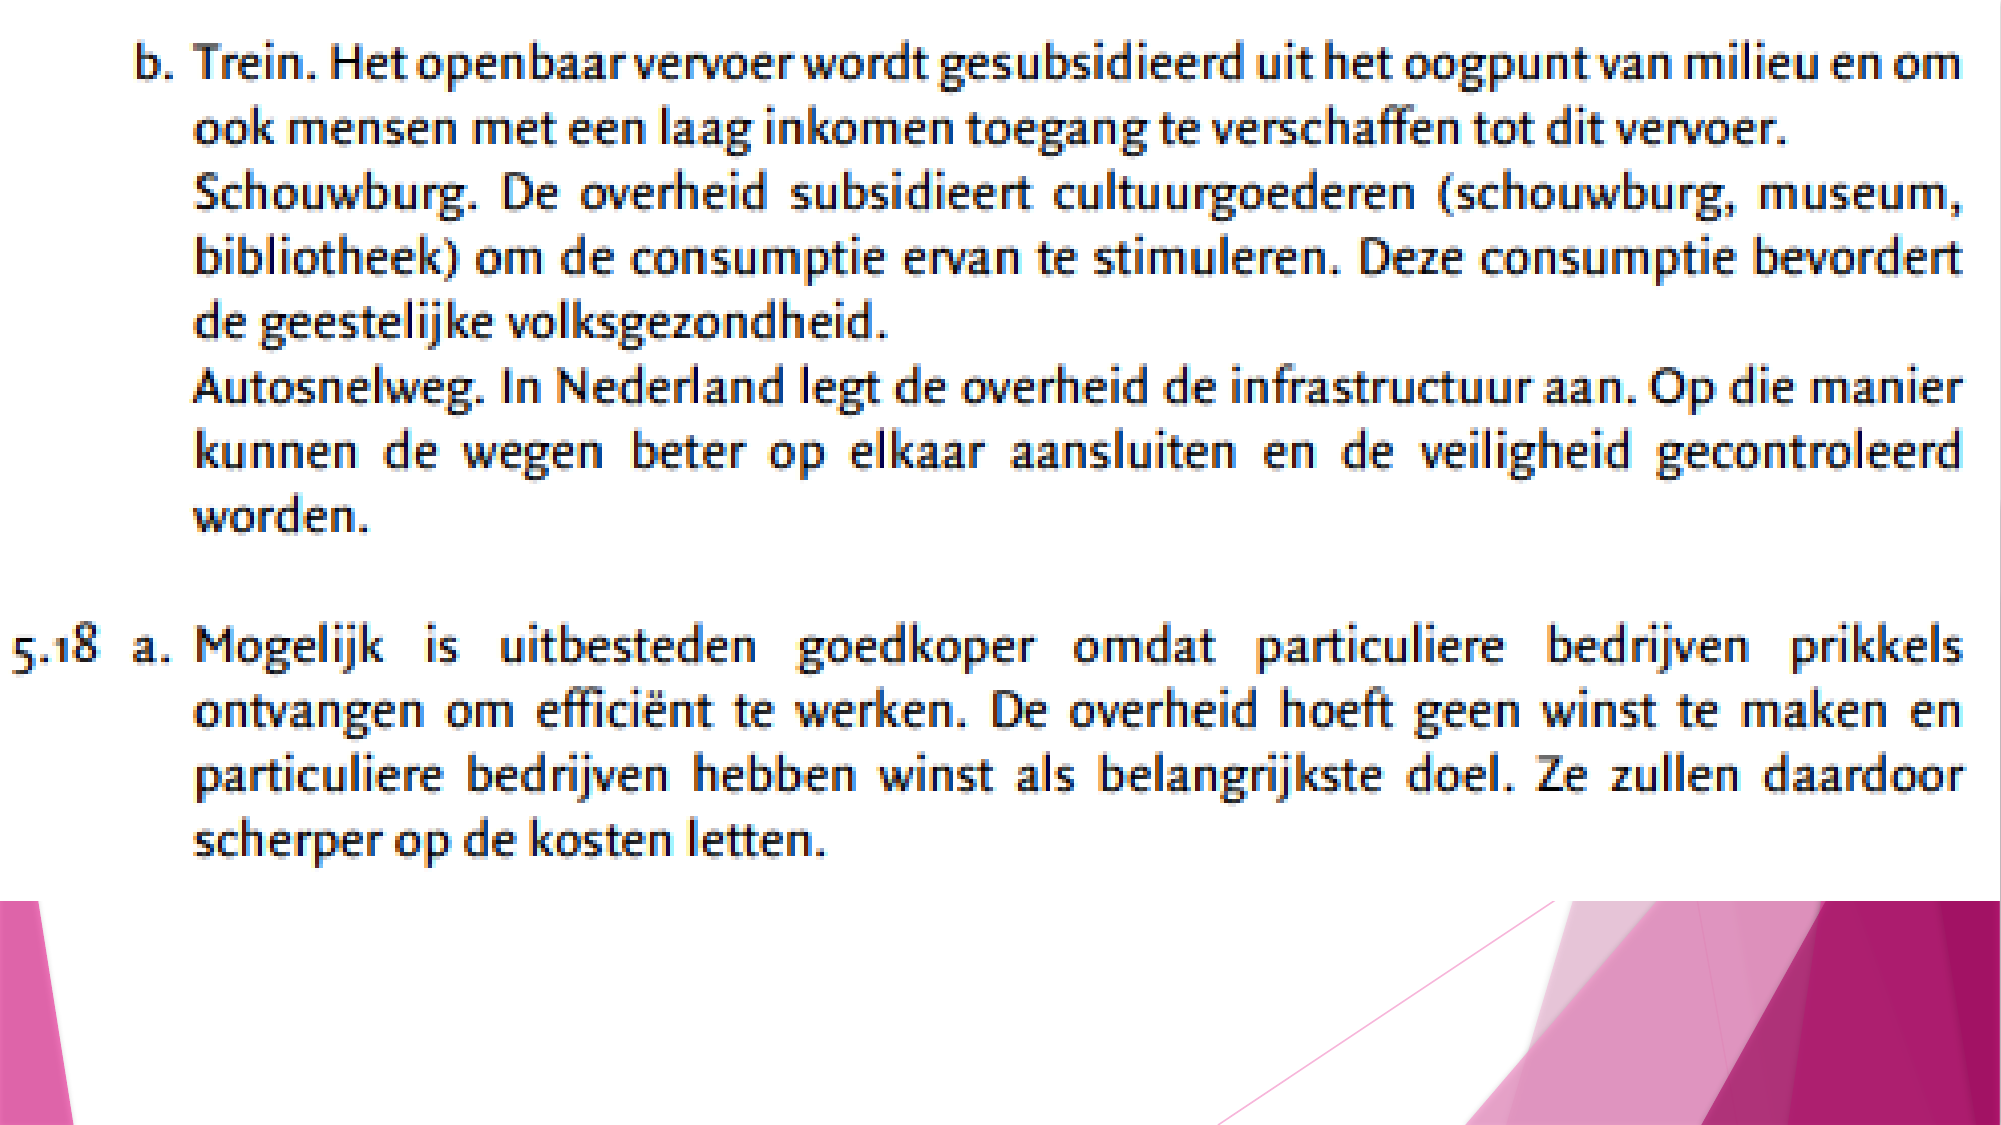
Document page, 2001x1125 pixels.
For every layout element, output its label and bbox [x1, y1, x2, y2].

picture [0, 0, 2000, 902]
